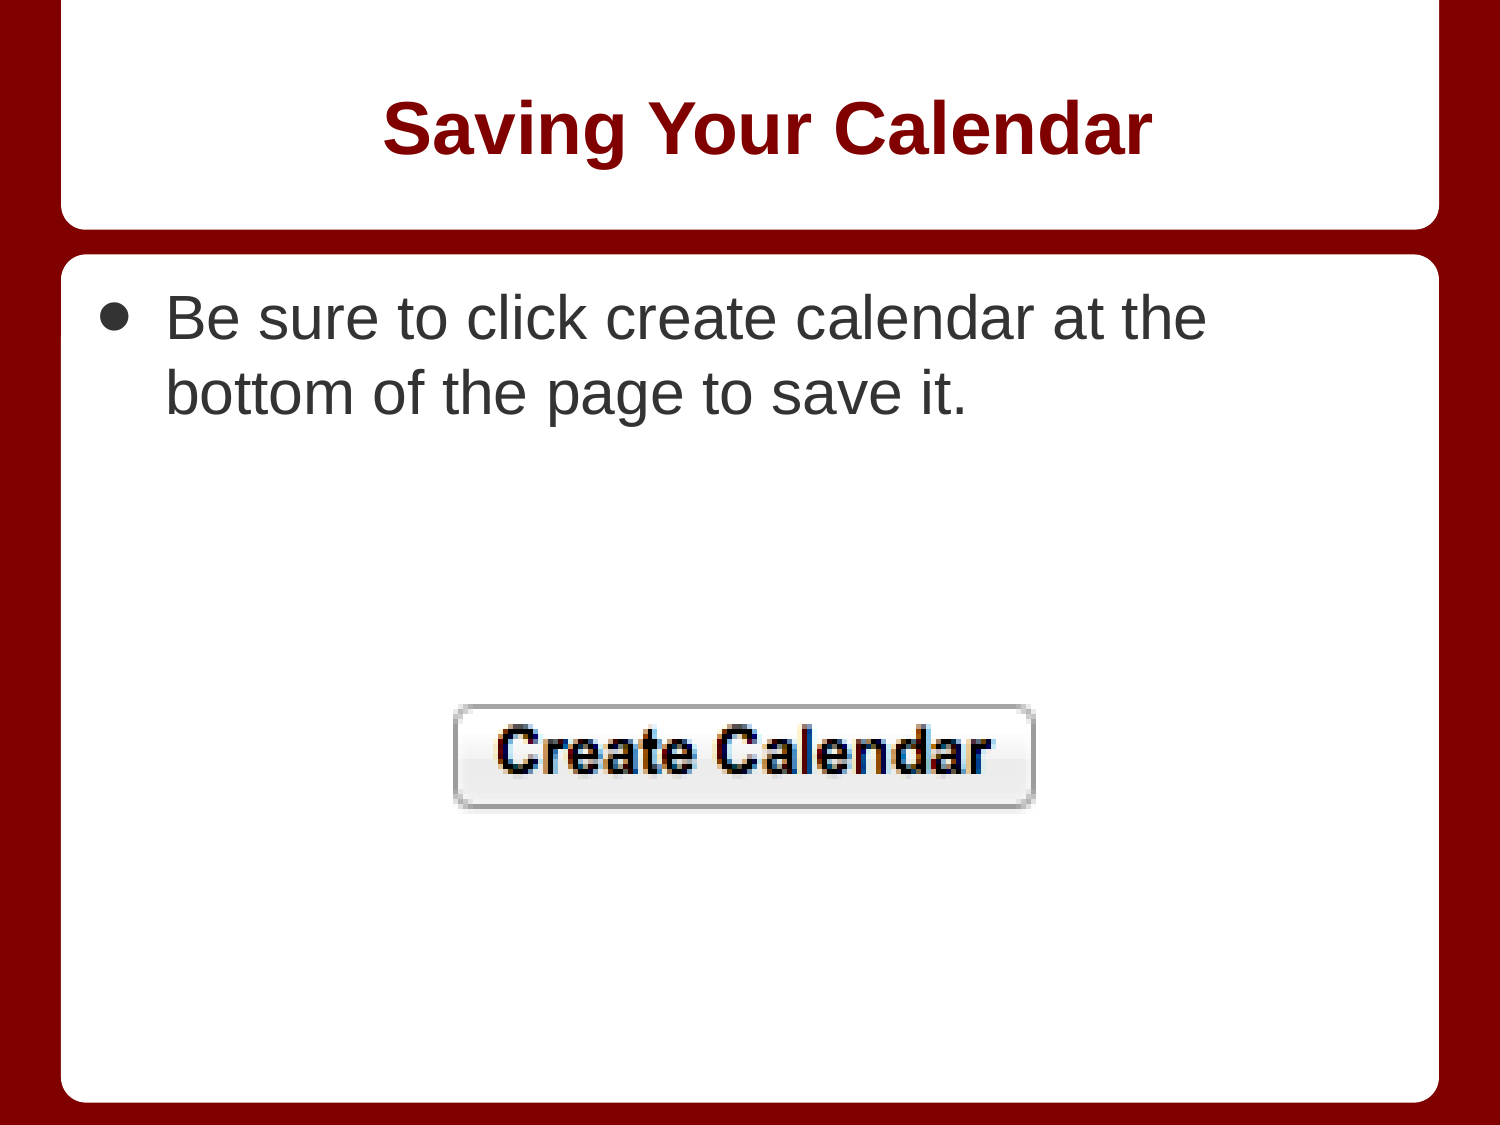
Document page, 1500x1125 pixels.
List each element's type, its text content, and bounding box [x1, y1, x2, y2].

text_box [444, 664, 1056, 844]
list Be sure to click create calendar at the bottom of the page to save it. [75, 262, 1425, 931]
title Saving Your Calendar [75, 15, 1425, 234]
